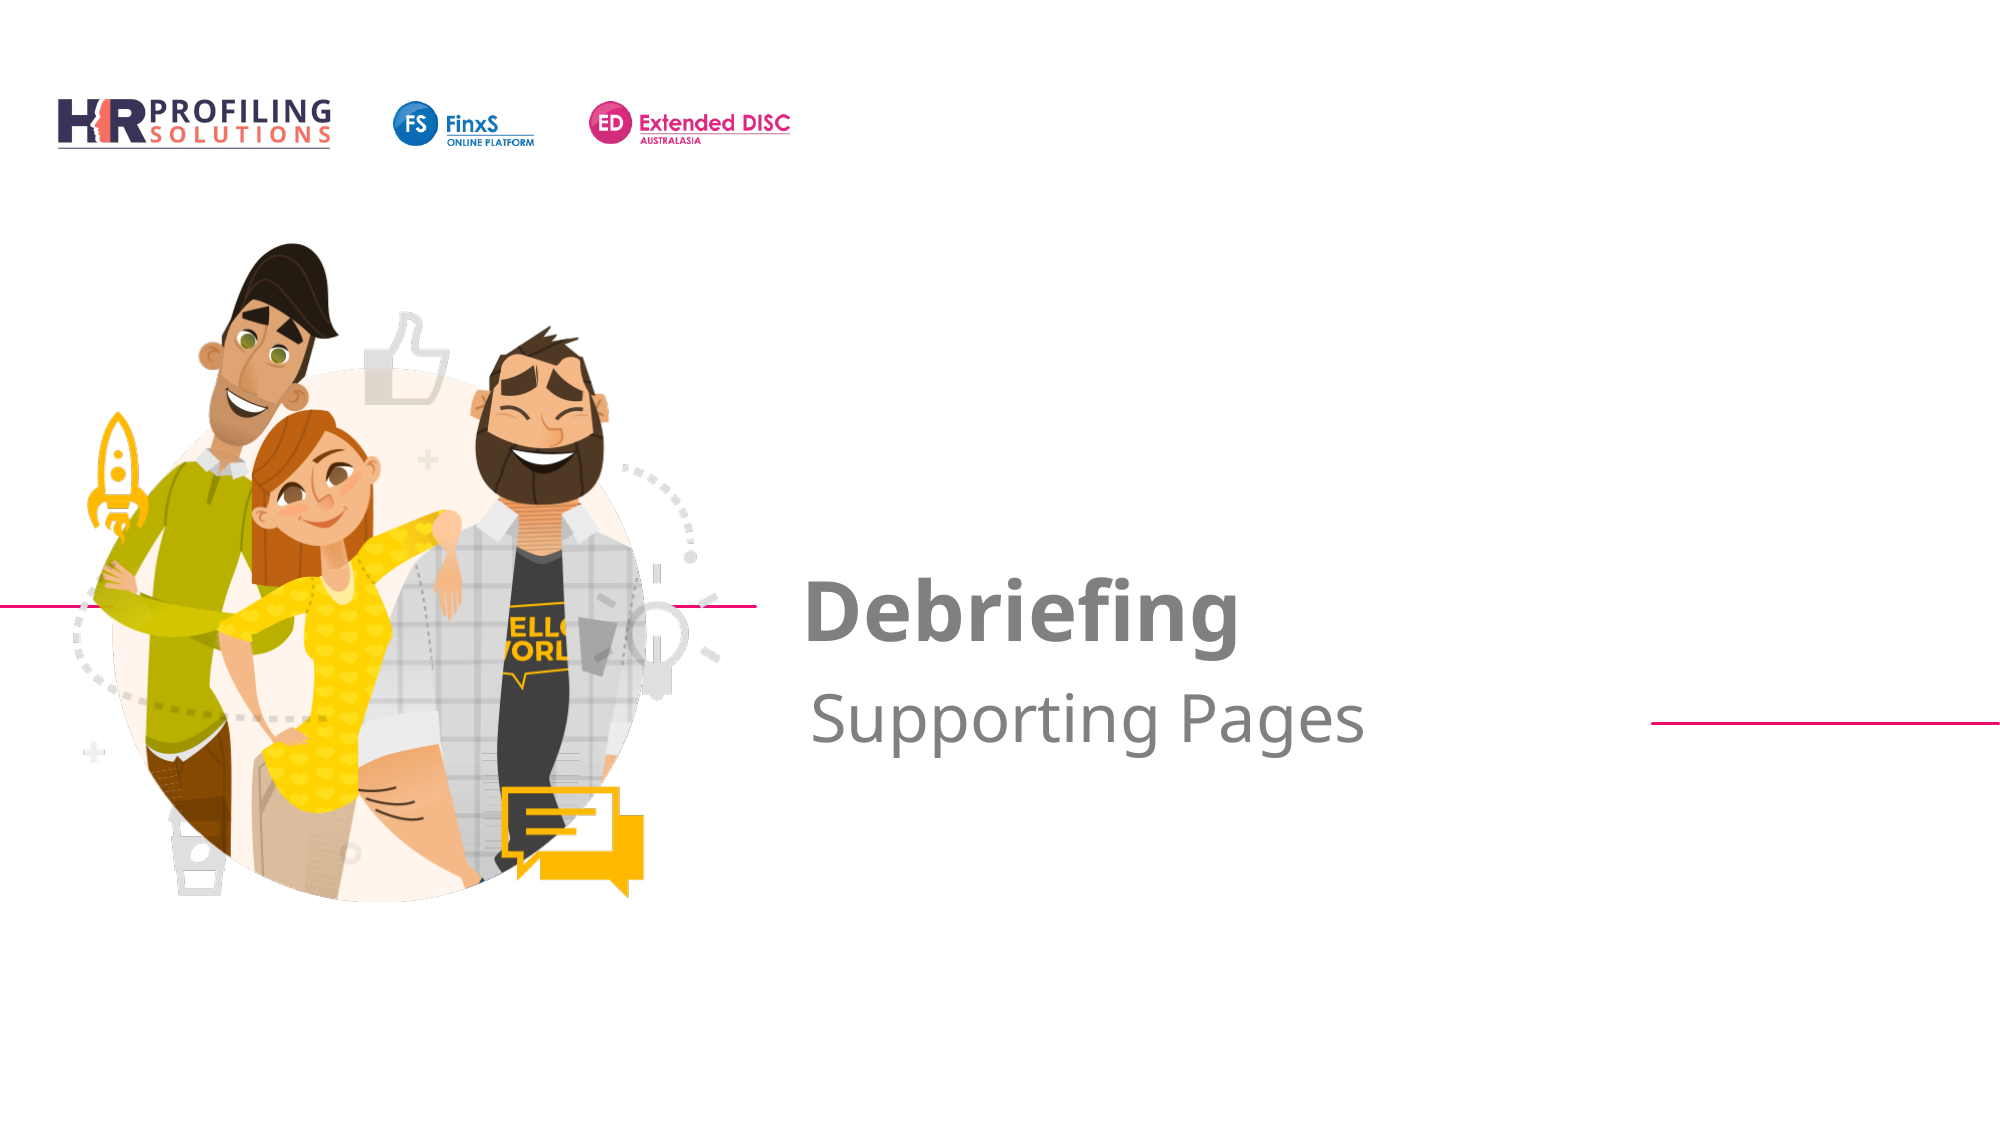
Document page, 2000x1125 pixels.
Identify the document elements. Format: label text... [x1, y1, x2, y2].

picture [589, 101, 790, 144]
picture [35, 224, 747, 937]
picture [49, 86, 338, 159]
text_box Supporting Pages [795, 668, 1383, 764]
picture [393, 101, 534, 146]
text_box Debriefing [787, 550, 1617, 658]
